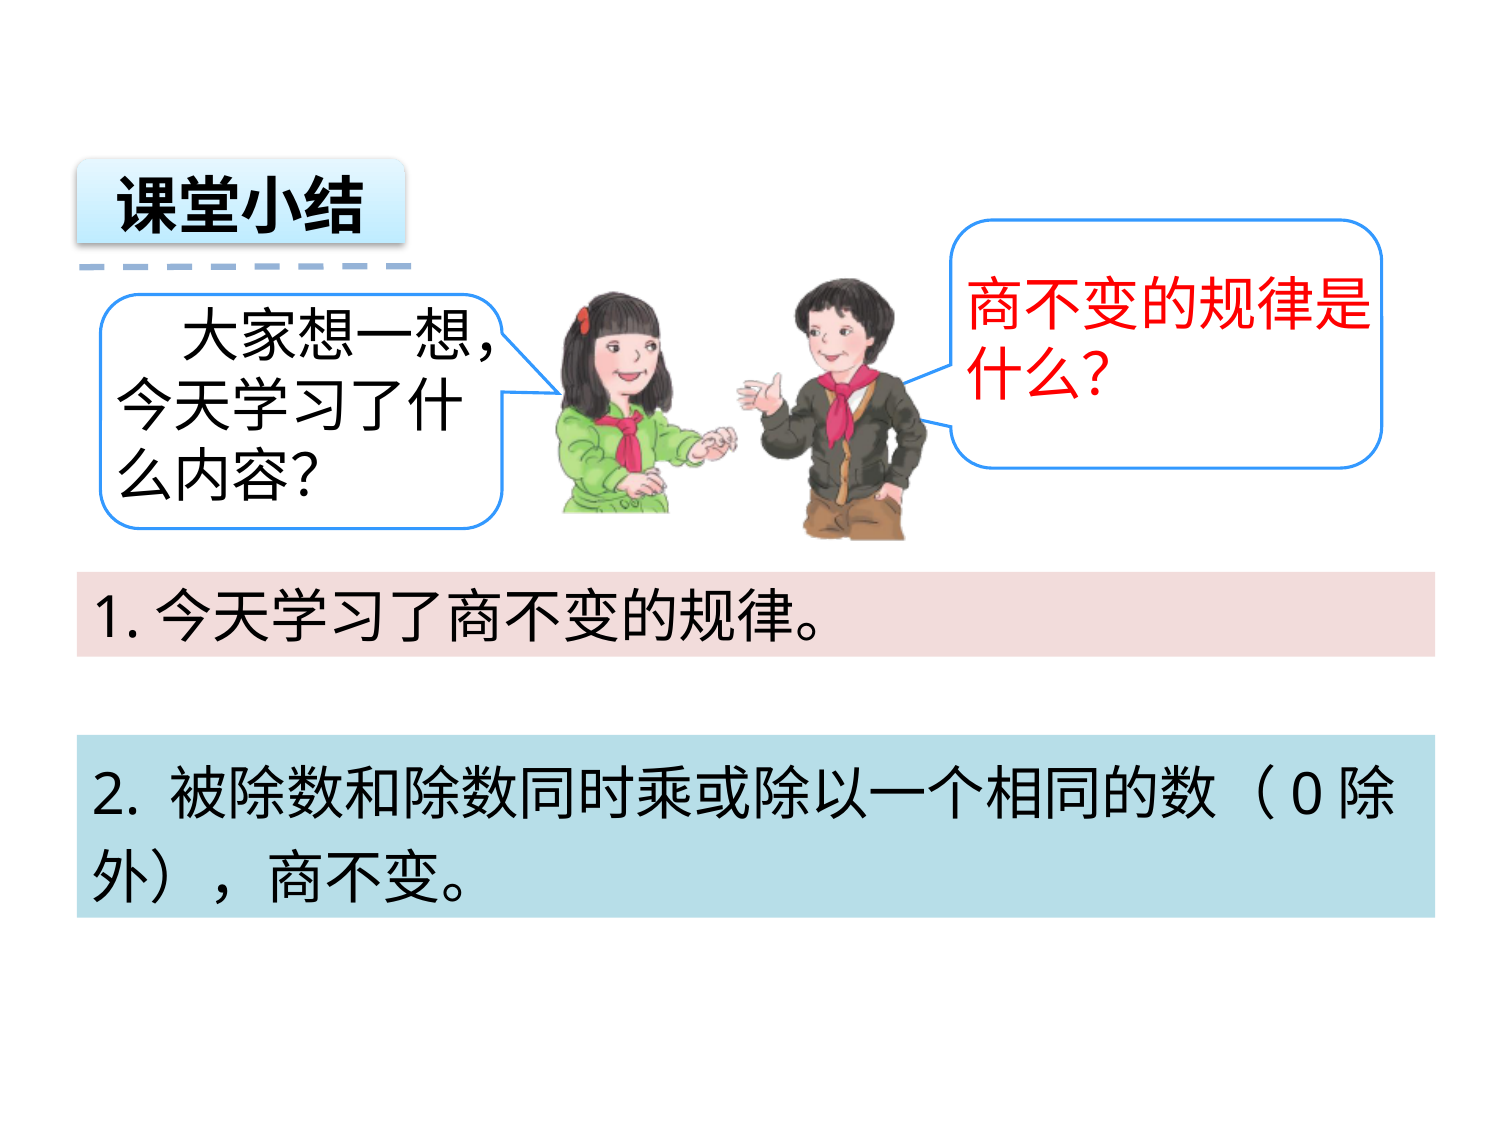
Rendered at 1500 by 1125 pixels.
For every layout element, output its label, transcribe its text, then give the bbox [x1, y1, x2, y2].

text_box 1.今天学习了商不变的规律。 [76, 571, 1436, 657]
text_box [950, 219, 1400, 469]
text_box 课堂小结 [76, 158, 406, 245]
text_box 2. 被除数和除数同时乘或除以一个相同的数（0除外），商不变。 [76, 734, 1436, 918]
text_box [100, 290, 514, 529]
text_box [537, 255, 940, 563]
